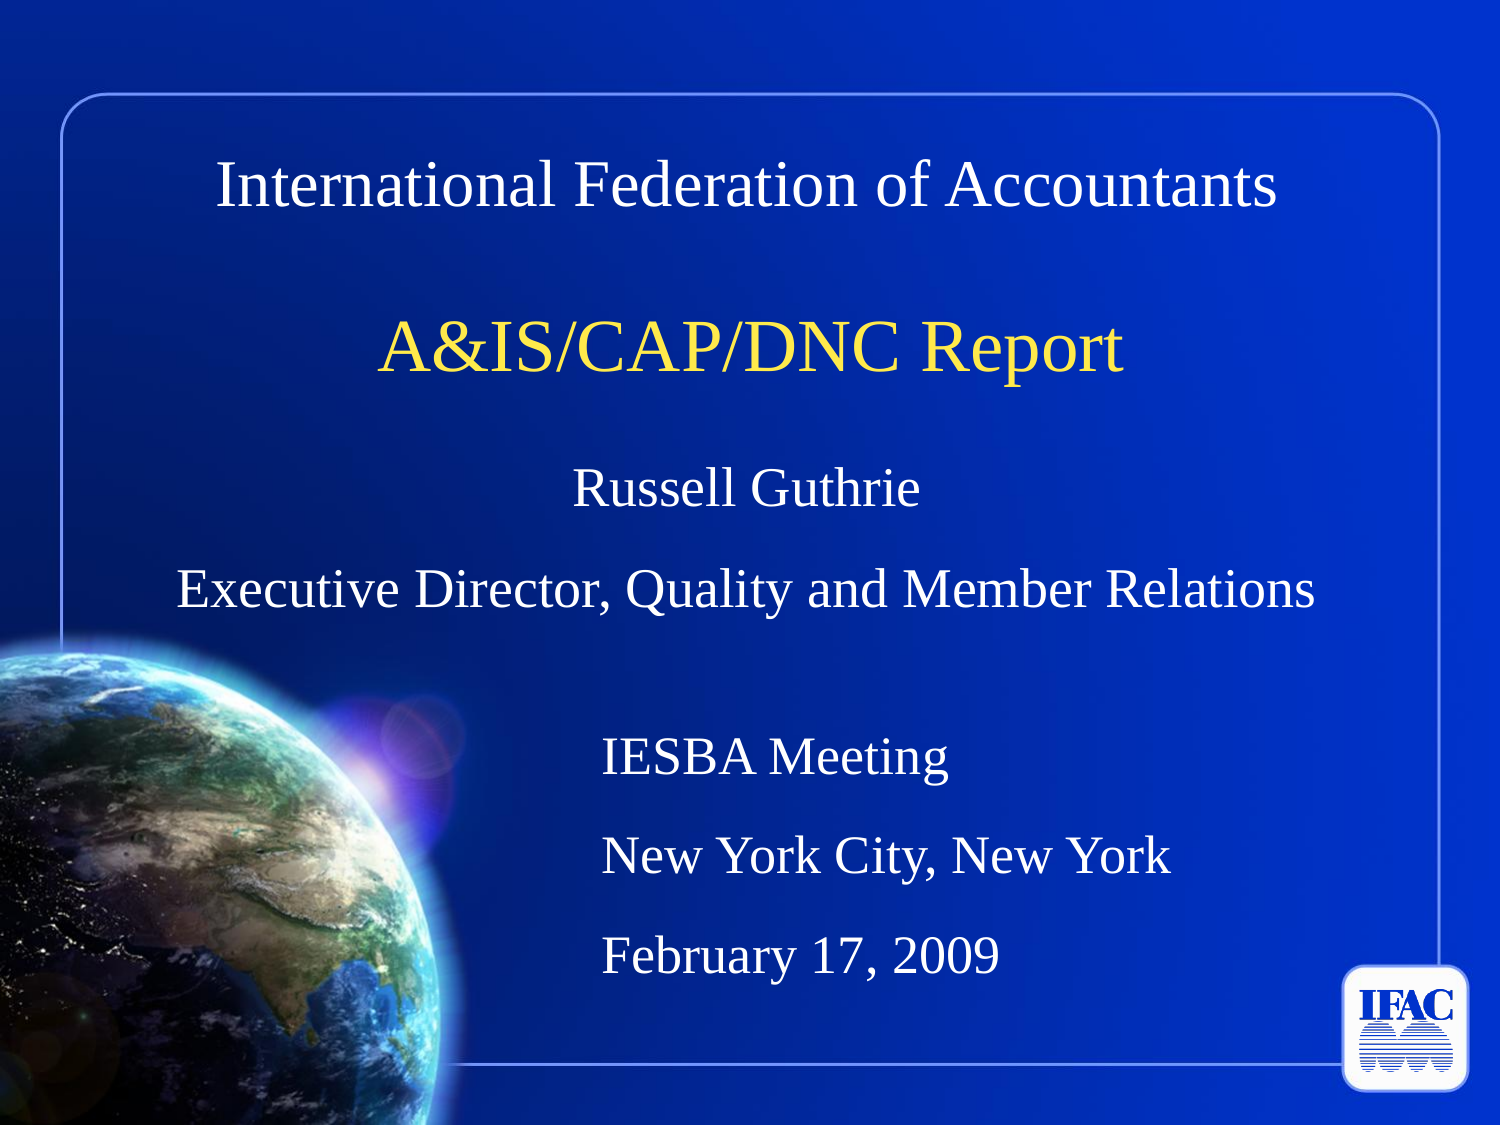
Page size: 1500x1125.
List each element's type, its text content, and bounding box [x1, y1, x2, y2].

list February 17, 2009 [586, 911, 1397, 1003]
list A&IS/CAP/DNC Report [147, 288, 1355, 443]
picture [0, 0, 1500, 1125]
list Russell Guthrie Executive Director, Quality and Member Relations [70, 443, 1424, 630]
list IESBA Meeting [586, 712, 1397, 803]
list New York City, New York [586, 812, 1397, 903]
